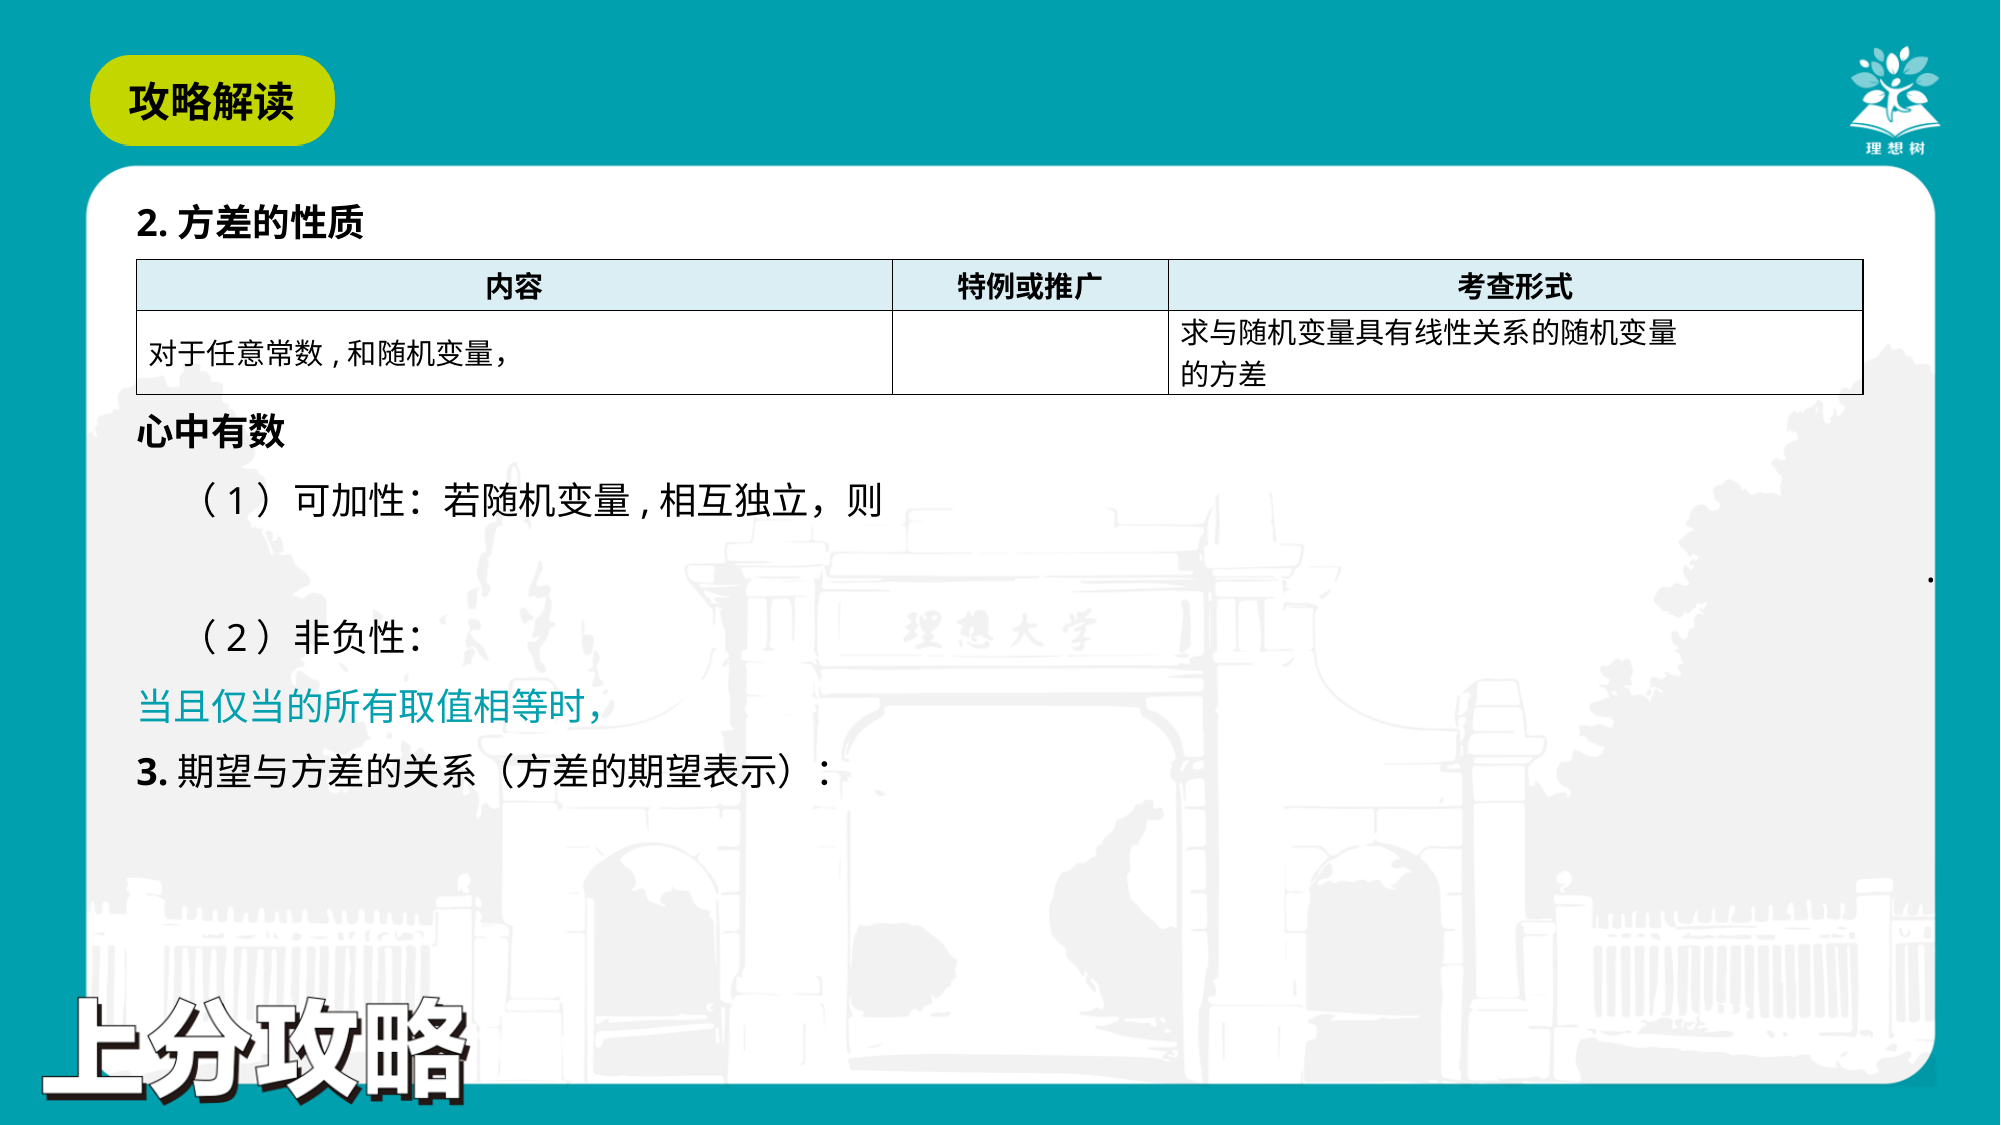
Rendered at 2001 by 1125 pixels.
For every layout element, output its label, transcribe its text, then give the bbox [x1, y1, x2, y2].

picture [0, 0, 2000, 1125]
text_box 2.方差的性质 [136, 177, 1865, 237]
